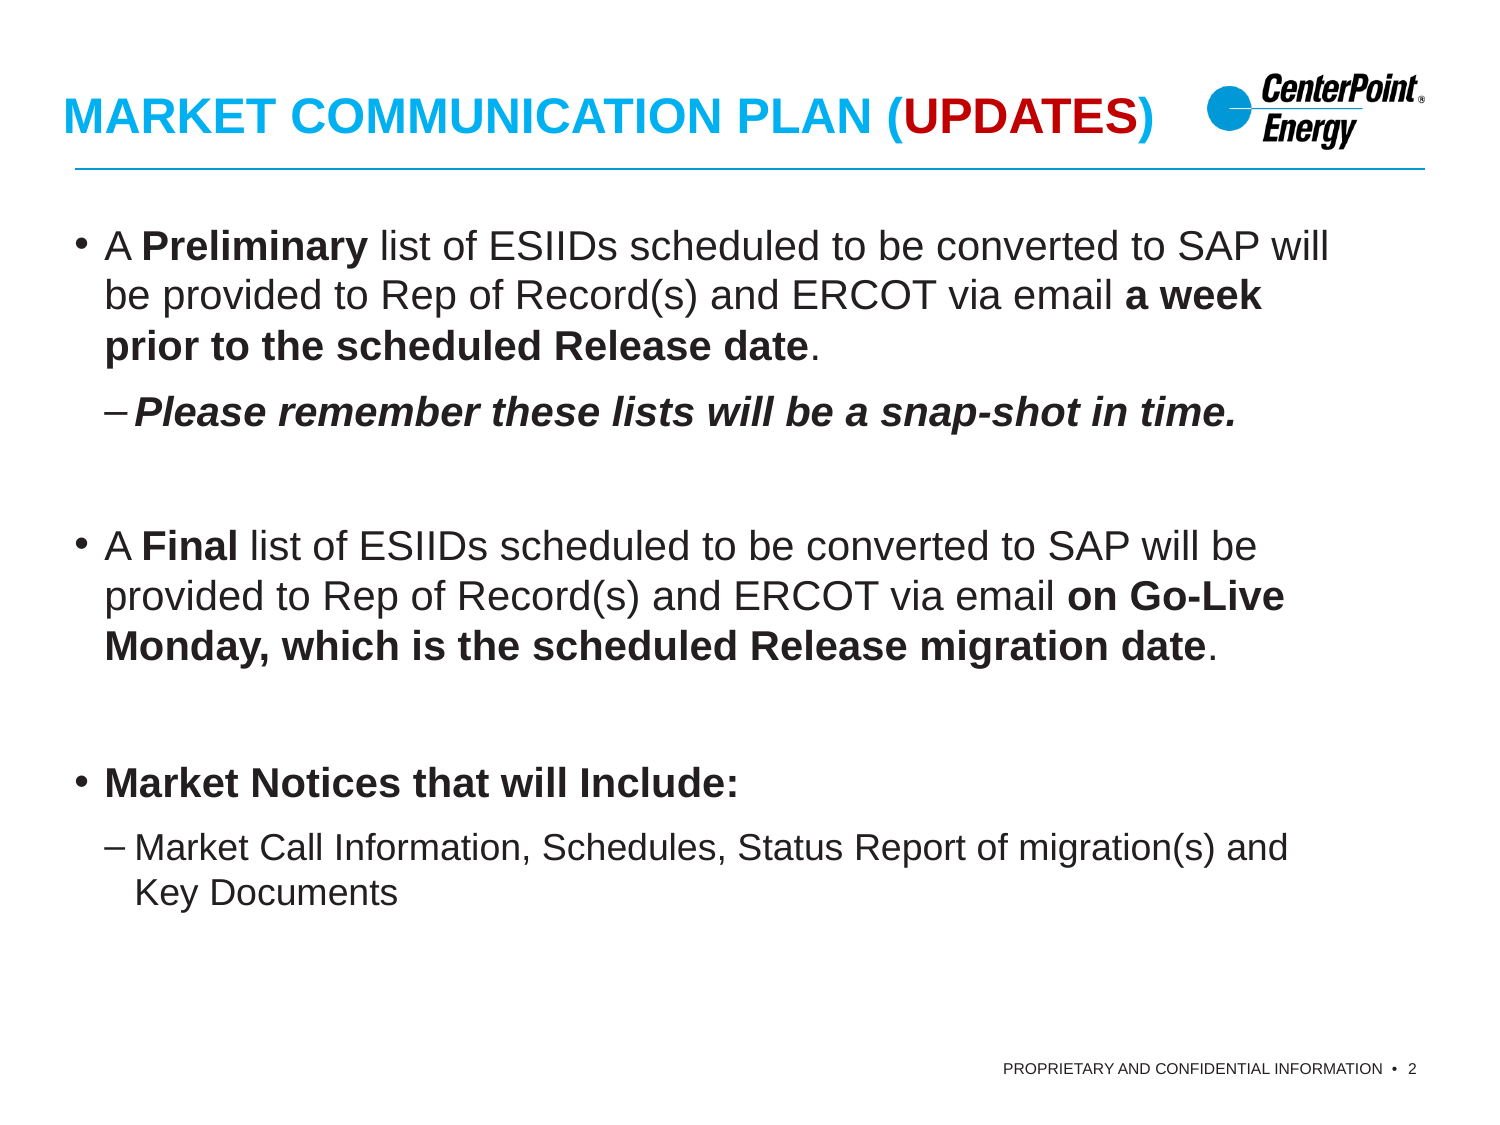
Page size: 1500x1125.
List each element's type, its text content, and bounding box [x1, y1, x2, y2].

slide_number 2 [1393, 1051, 1448, 1086]
title MARKET COMMUNICATION PLAN (UPDATES) [47, 50, 1210, 177]
picture [1210, 73, 1425, 150]
list A Preliminary list of ESIIDs scheduled to be converted to SAP will be provided to Rep of Record(s) and ERCOT via email a week prior to the scheduled Release date. Please remember these lists will be a snap-shot in time. A Final list of ESIIDs scheduled to be converted to SAP will be provided to Rep of Record(s) and ERCOT via email on Go-Live Monday, which is the scheduled Release migration date. Market Notices that will Include: Market Call Information, Schedules, Status Report of migration(s) and Key Documents [59, 210, 1376, 1013]
